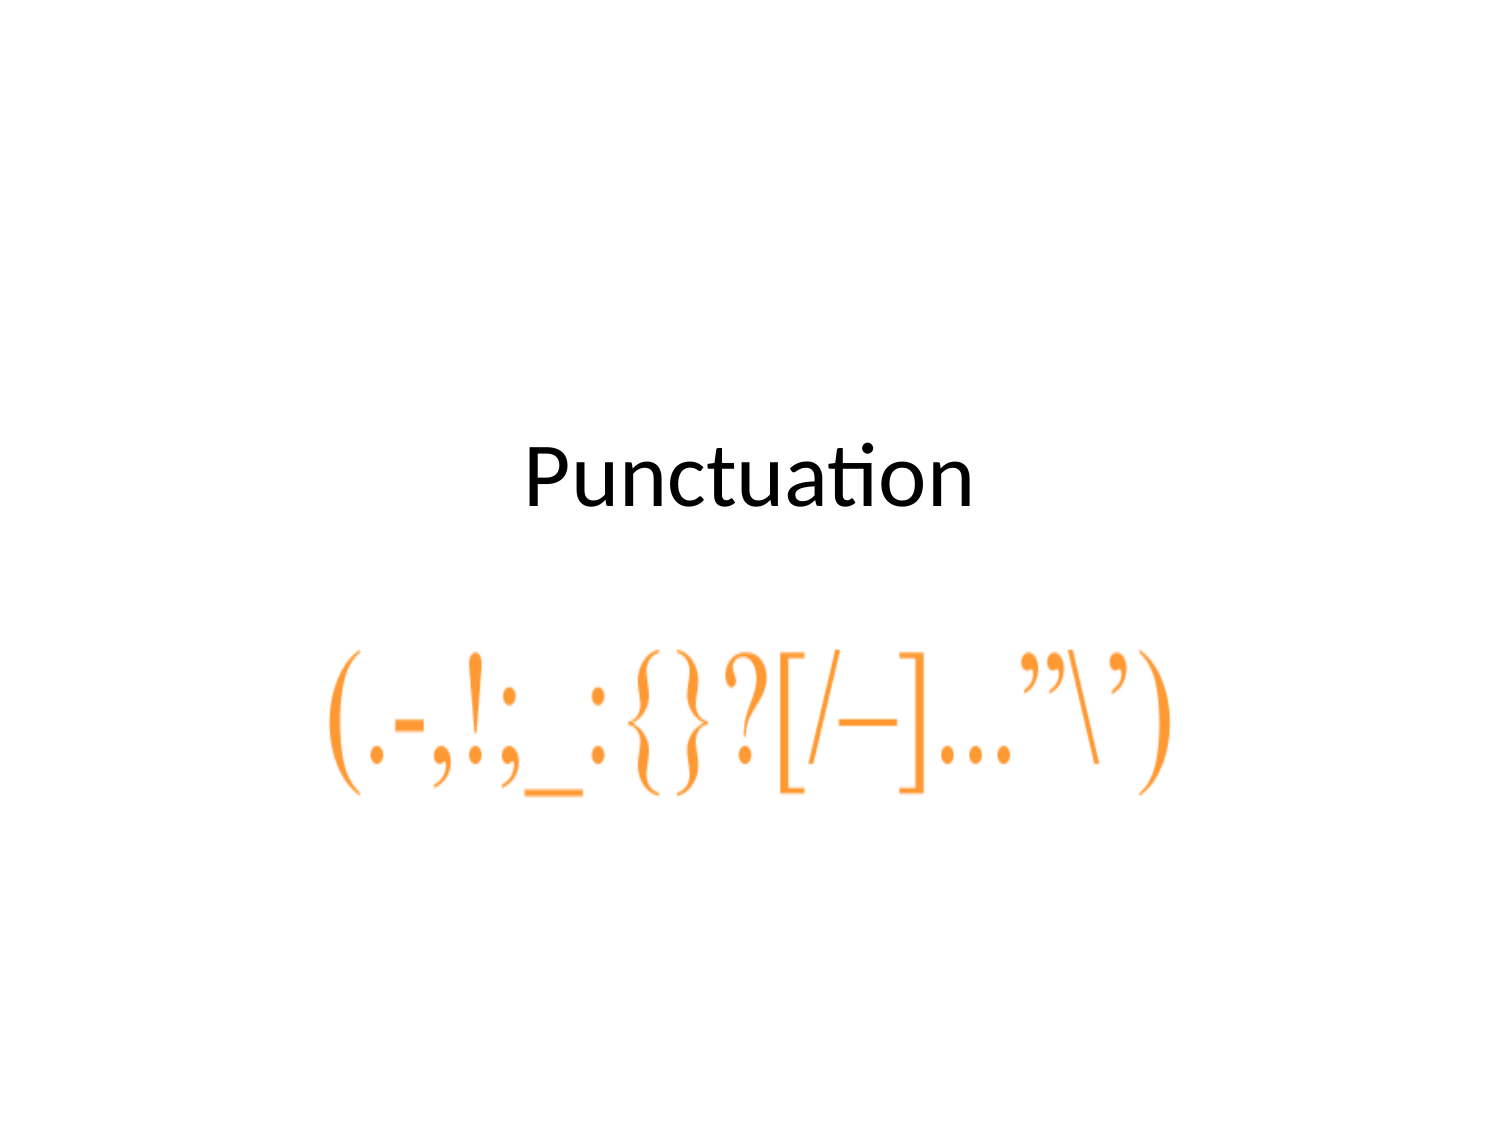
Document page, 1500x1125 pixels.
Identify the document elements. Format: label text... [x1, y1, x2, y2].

picture [323, 637, 1176, 807]
title Punctuation [112, 349, 1388, 591]
